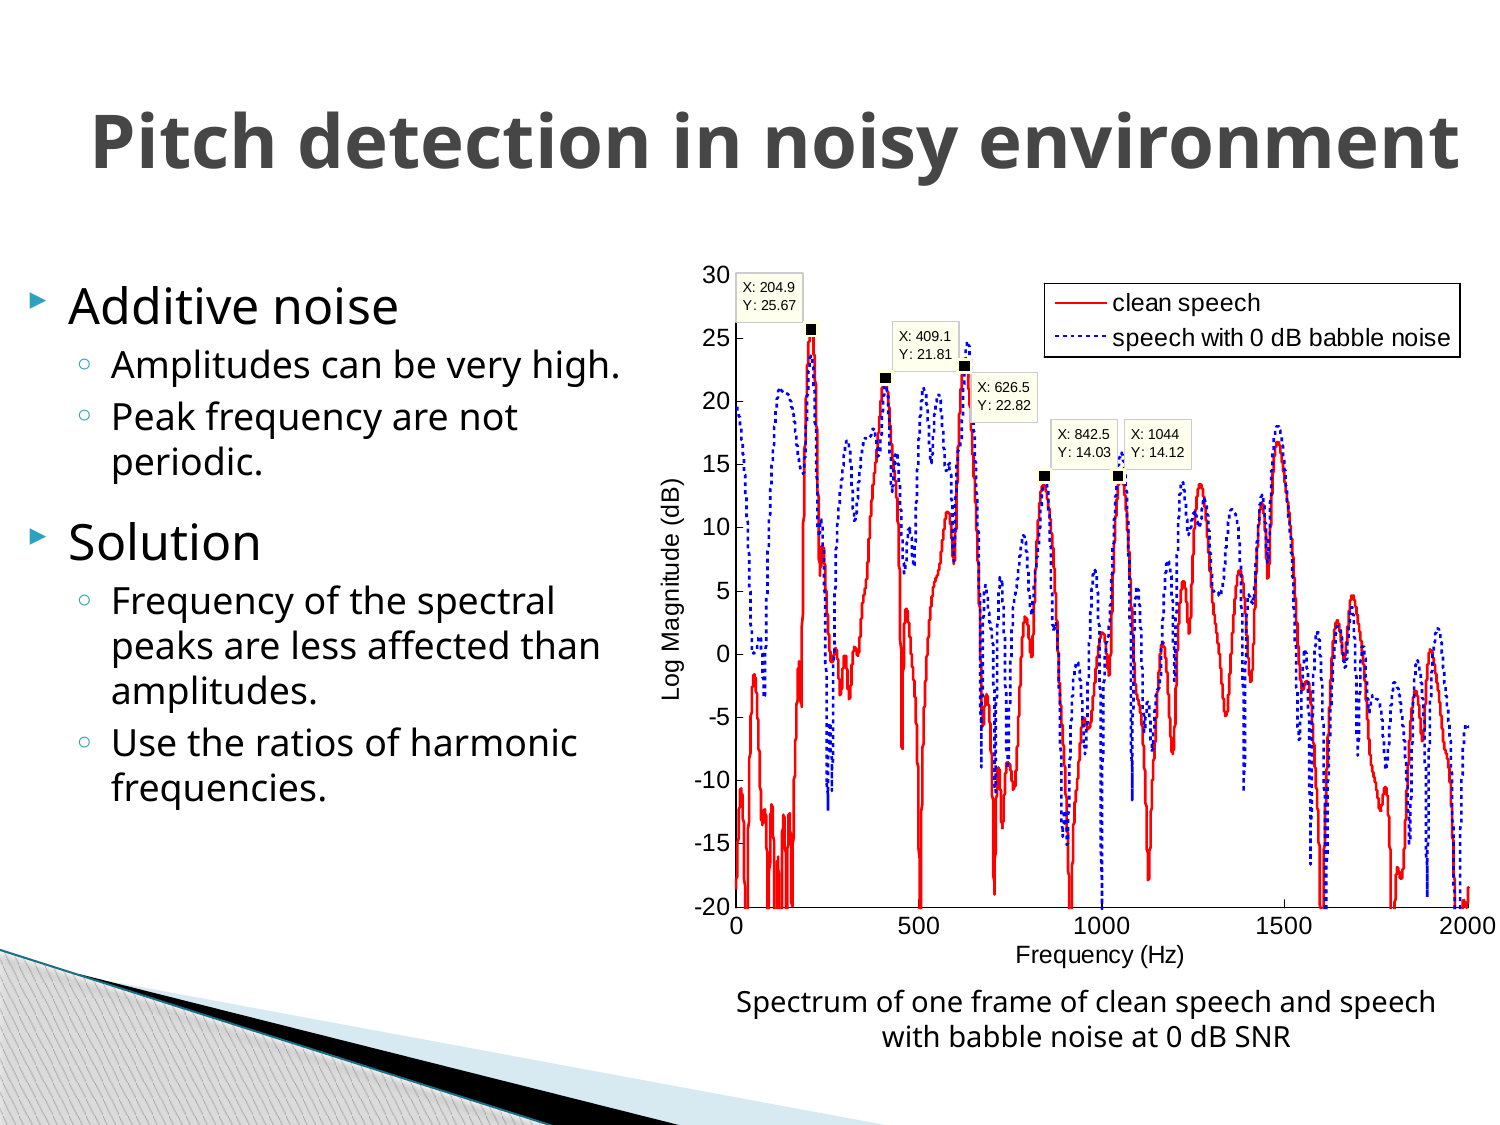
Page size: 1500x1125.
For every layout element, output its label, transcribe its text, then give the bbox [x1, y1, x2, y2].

title Pitch detection in noisy environment [75, 45, 1500, 233]
text_box Additive noise Amplitudes can be very high. Peak frequency are not periodic. Solution Frequency of the spectral peaks are less affected than amplitudes. Use the ratios of harmonic frequencies. [0, 267, 668, 1009]
text_box Spectrum of one frame of clean speech and speech with babble noise at 0 dB SNR [714, 989, 1459, 1061]
picture [657, 255, 1500, 977]
